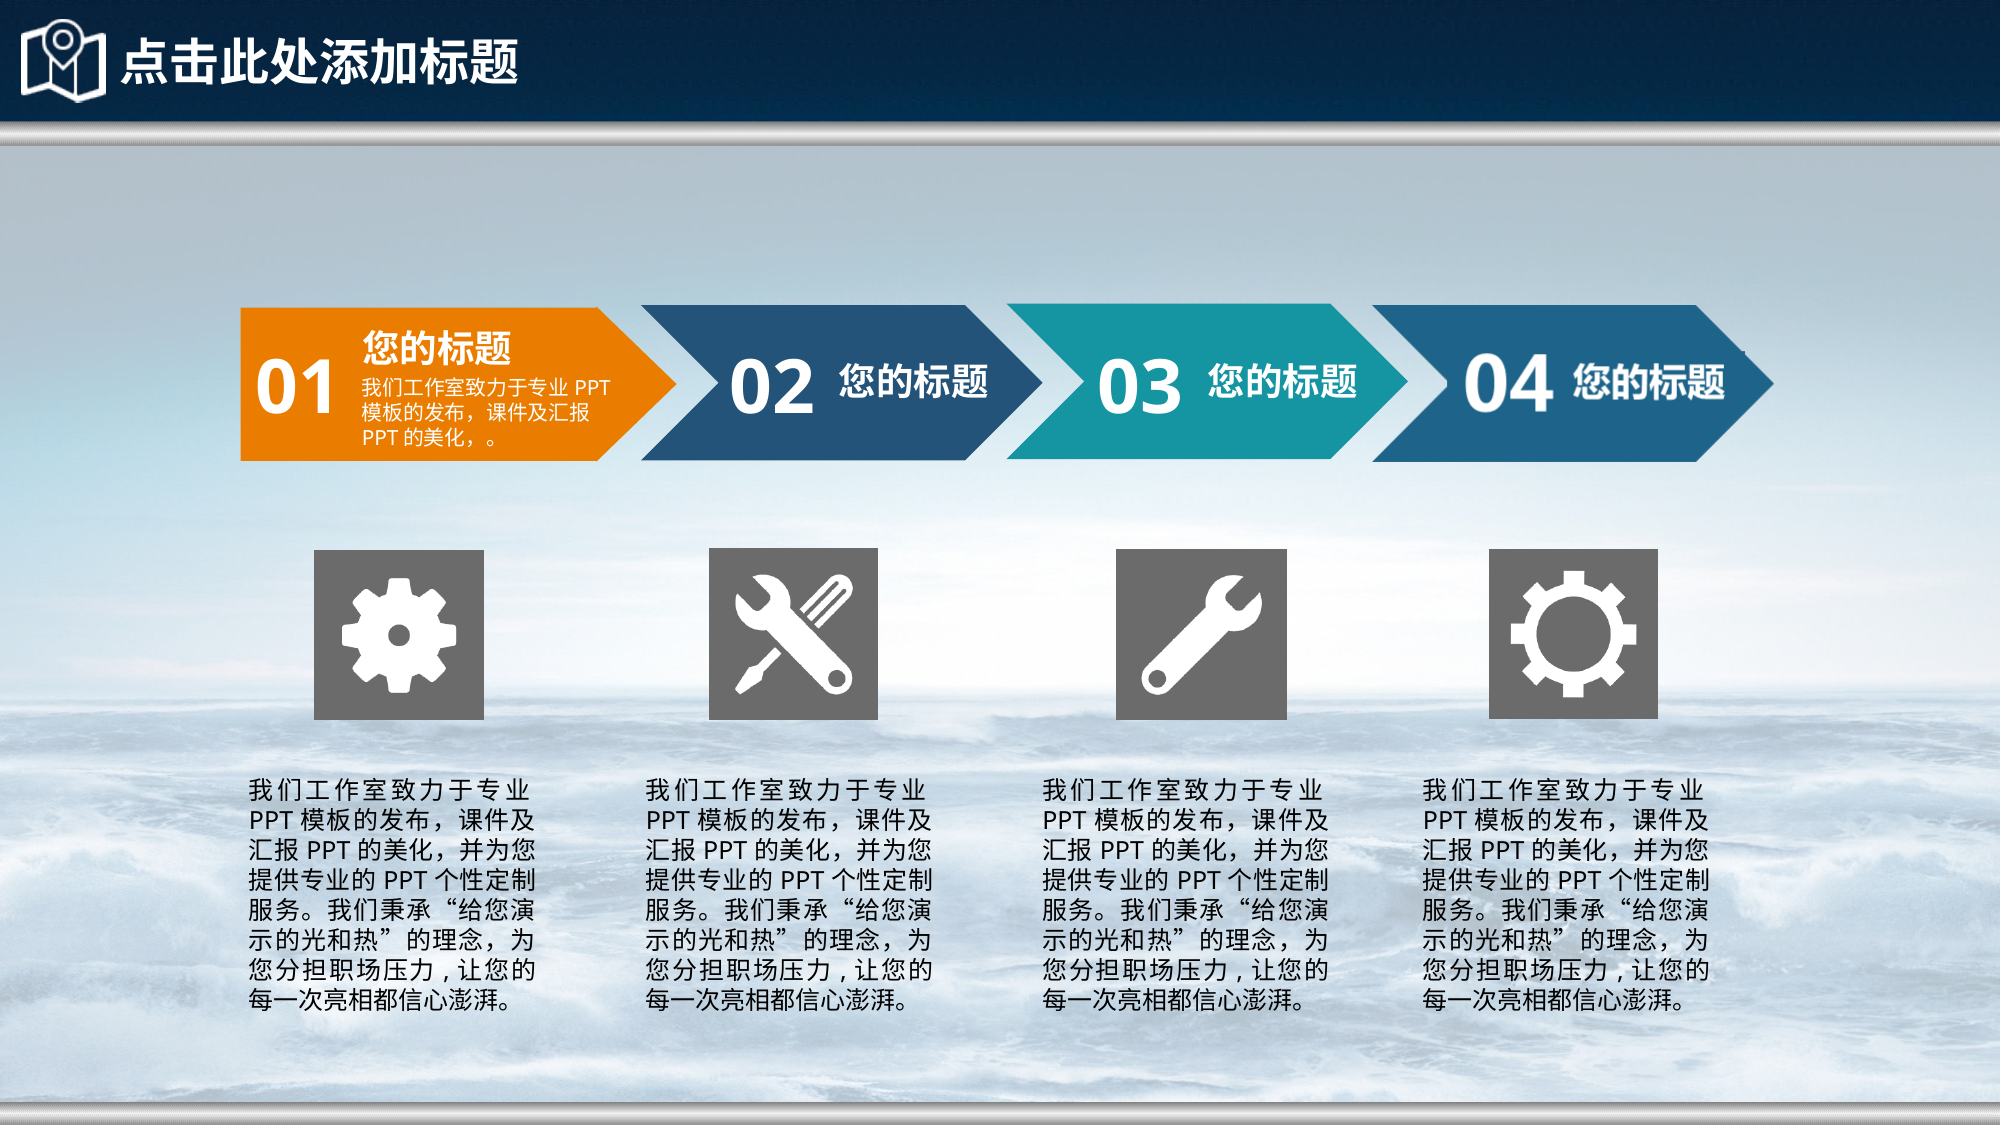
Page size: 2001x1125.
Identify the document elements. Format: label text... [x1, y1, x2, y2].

picture [1116, 549, 1287, 720]
text_box 我们工作室致力于专业PPT模板的发布，课件及汇报PPT的美化，并为您提供专业的PPT个性定制服务。我们秉承“给您演示的光和热”的理念，为您分担职场压力,让您的每一次亮相都信心澎湃。 [631, 767, 948, 1022]
text_box 我们工作室致力于专业PPT模板的发布，课件及汇报PPT的美化，并为您提供专业的PPT个性定制服务。我们秉承“给您演示的光和热”的理念，为您分担职场压力,让您的每一次亮相都信心澎湃。 [234, 767, 551, 1022]
text_box 我们工作室致力于专业PPT模板的发布，课件及汇报PPT的美化，并为您提供专业的PPT个性定制服务。我们秉承“给您演示的光和热”的理念，为您分担职场压力,让您的每一次亮相都信心澎湃。 [1408, 767, 1725, 1022]
picture [0, 122, 2000, 146]
picture [314, 550, 484, 720]
picture [708, 548, 878, 720]
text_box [1006, 303, 1409, 460]
picture [0, 1102, 2000, 1125]
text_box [640, 304, 1004, 461]
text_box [21, 19, 579, 104]
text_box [240, 306, 637, 462]
picture [1372, 305, 1775, 476]
picture [1488, 549, 1659, 719]
text_box 我们工作室致力于专业PPT模板的发布，课件及汇报PPT的美化，并为您提供专业的PPT个性定制服务。我们秉承“给您演示的光和热”的理念，为您分担职场压力,让您的每一次亮相都信心澎湃。 [1027, 767, 1345, 1022]
picture [0, 0, 2000, 121]
